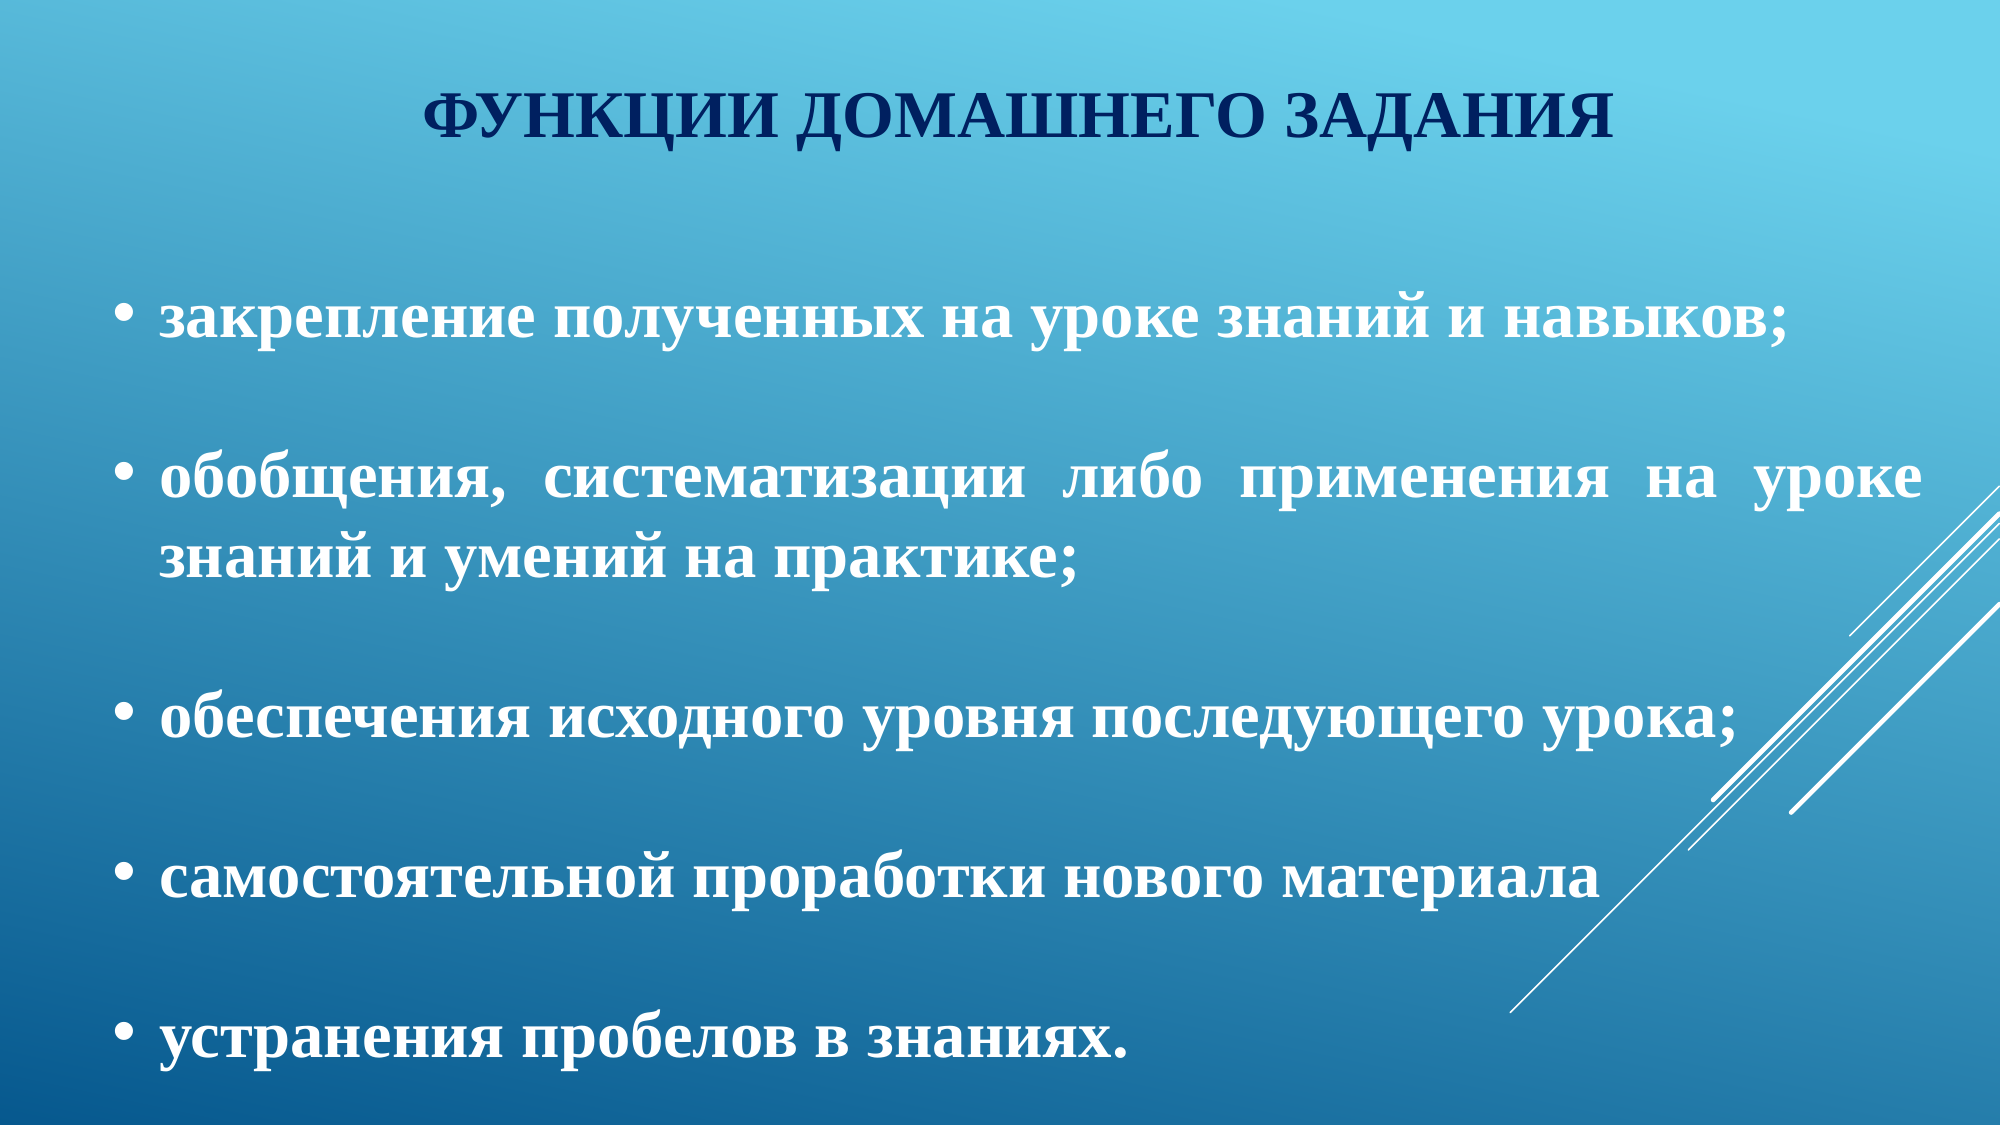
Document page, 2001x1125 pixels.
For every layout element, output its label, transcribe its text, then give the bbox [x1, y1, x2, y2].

title Функции домашнего задания [133, 40, 1905, 181]
text_box закрепление полученных на уроке знаний и навыков; обобщения, систематизации либо применения на уроке знаний и умений на практике; обеспечения исходного уровня последующего урока; самостоятельной проработки нового материала устранения пробелов в знаниях. [97, 263, 1941, 1078]
